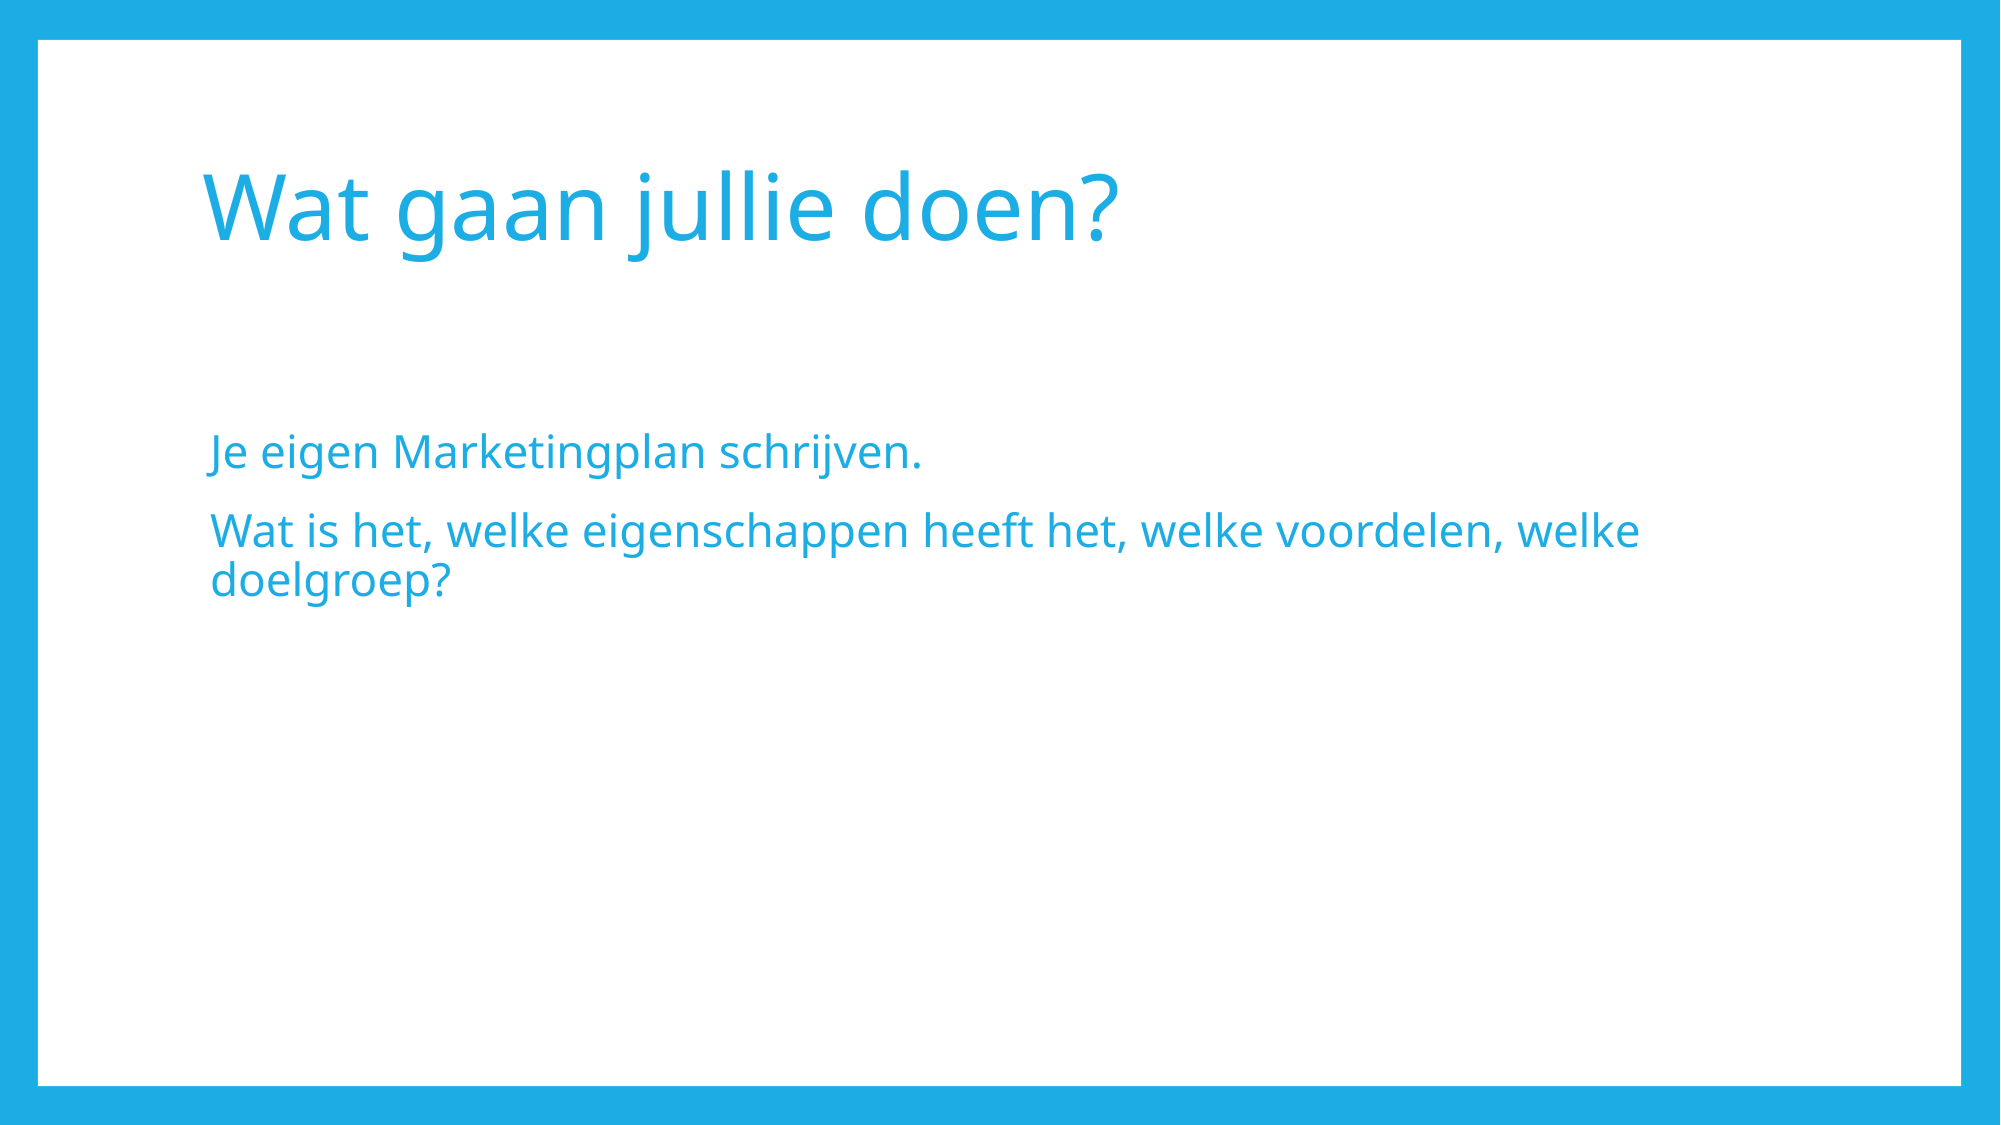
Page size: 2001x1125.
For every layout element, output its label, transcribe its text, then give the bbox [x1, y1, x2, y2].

list Je eigen Marketingplan schrijven. Wat is het, welke eigenschappen heeft het, welke voordelen, welke doelgroep? [187, 337, 1808, 1000]
title Wat gaan jullie doen? [187, 99, 1808, 323]
